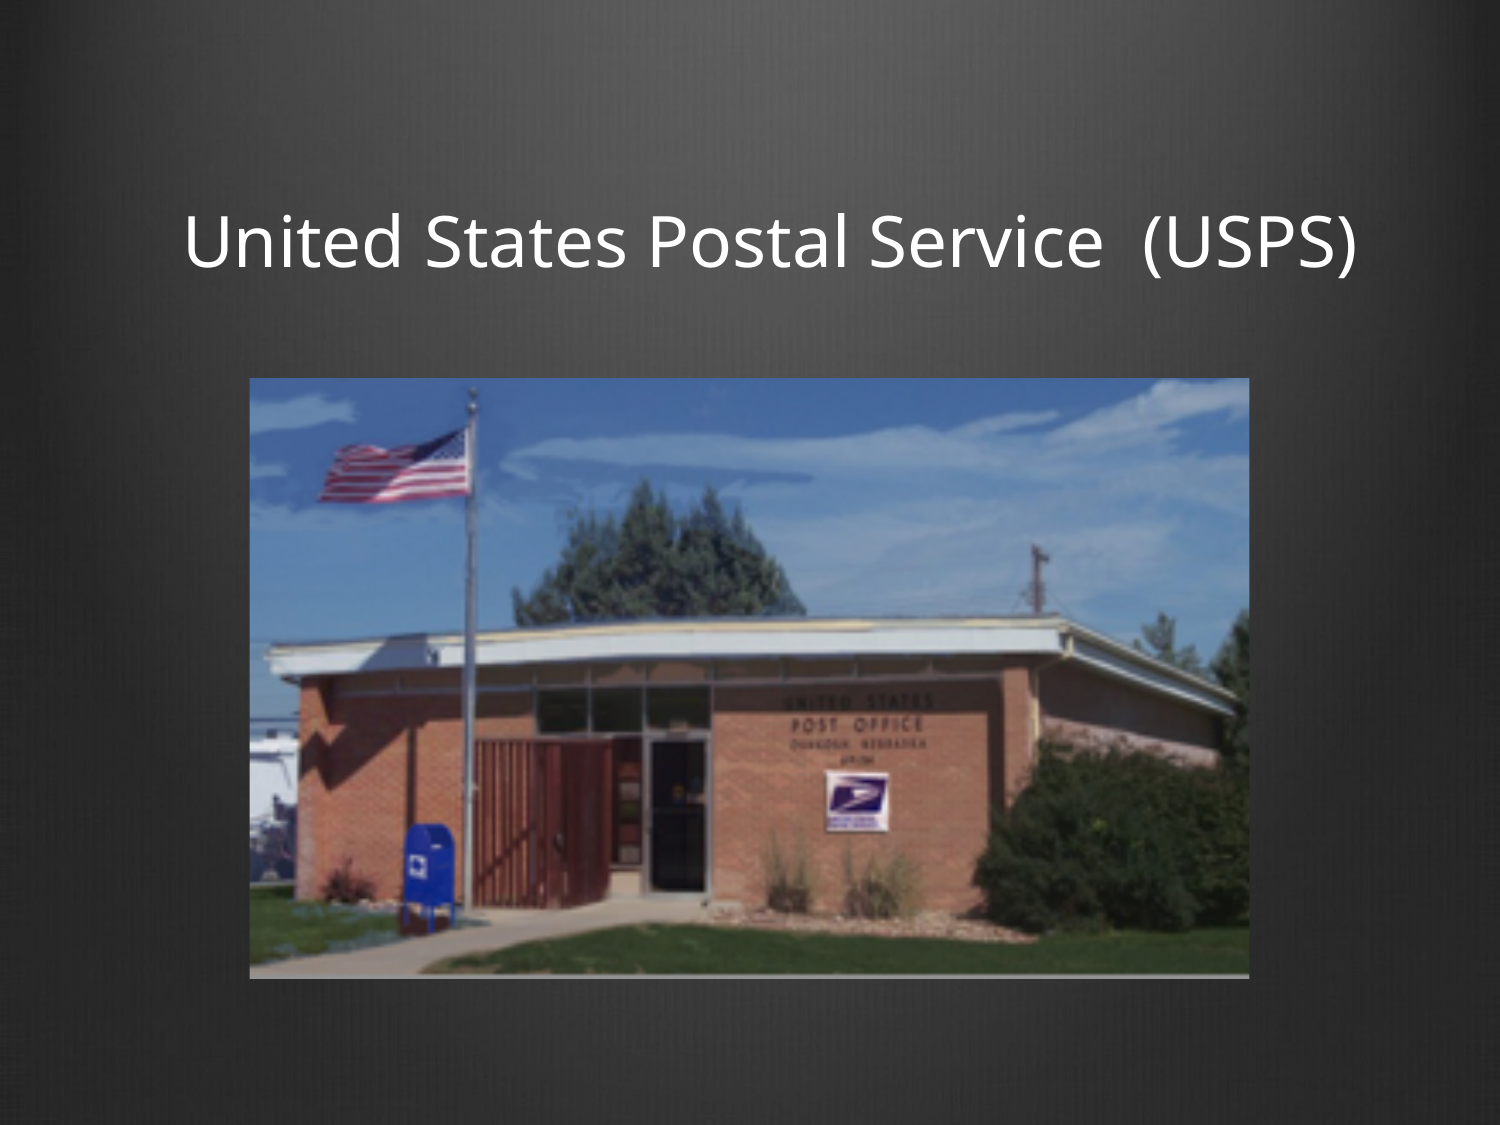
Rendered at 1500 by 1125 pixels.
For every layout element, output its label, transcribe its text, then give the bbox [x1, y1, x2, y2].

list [249, 378, 1250, 979]
title United States Postal Service (USPS) [127, 170, 1413, 309]
